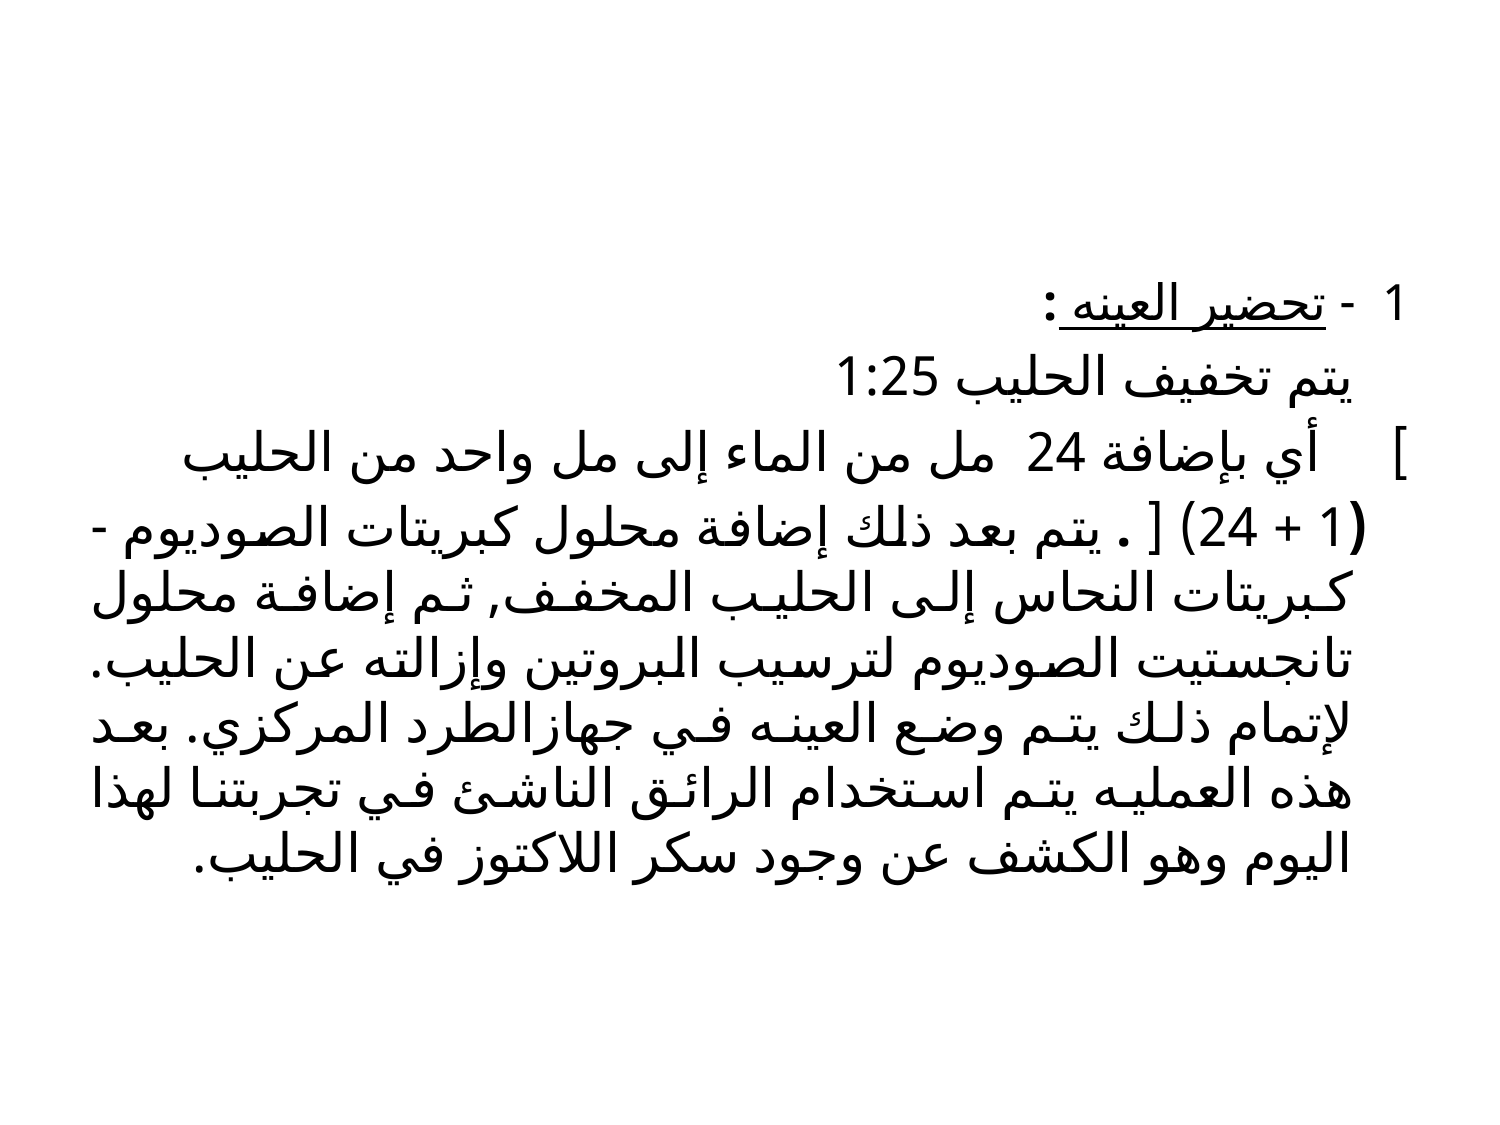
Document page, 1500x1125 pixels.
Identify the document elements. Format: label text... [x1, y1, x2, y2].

list 1 - تحضير العينه : يتم تخفيف الحليب 1:25 ] أي بإضافة 24 مل من الماء إلى مل واحد من الحليب (1 + 24) [ . يتم بعد ذلك إضافة محلول كبريتات الصوديوم - كبريتات النحاس إلى الحليب المخفف, ثم إضافة محلول تانجستيت الصوديوم لترسيب البروتين وإزالته عن الحليب. لإتمام ذلك يتم وضع العينه في جهازالطرد المركزي. بعد هذه العمليه يتم استخدام الرائق الناشئ في تجربتنا لهذا اليوم وهو الكشف عن وجود سكر اللاكتوز في الحليب. [75, 262, 1425, 1005]
